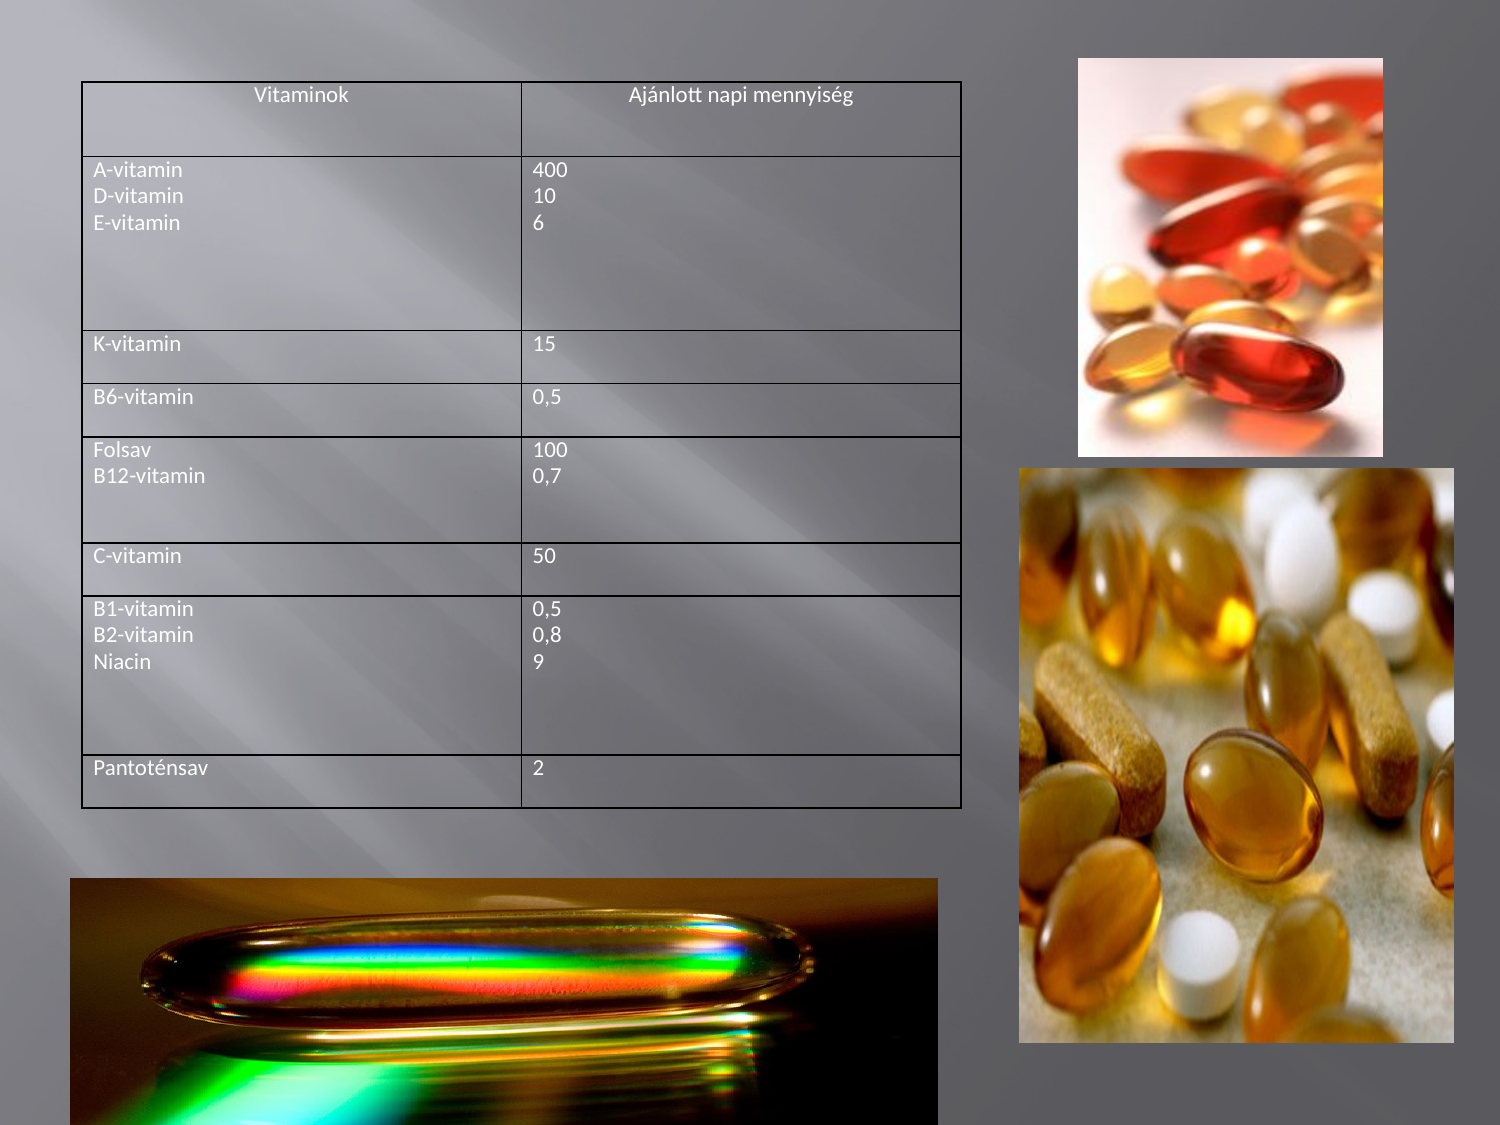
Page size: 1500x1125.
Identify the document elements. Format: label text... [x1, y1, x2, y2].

picture [1019, 468, 1454, 1044]
table_cell Folsav B12-vitamin [83, 438, 521, 542]
table_cell 0,5 0,8 9 [522, 597, 960, 754]
picture [1077, 58, 1383, 458]
table_cell 50 [522, 544, 960, 595]
table_cell 0,5 [522, 384, 960, 436]
table_cell Pantoténsav [83, 756, 521, 807]
table_cell B1-vitamin B2-vitamin Niacin [83, 597, 521, 754]
table_header Ajánlott napi mennyiség [522, 83, 960, 156]
table_cell B6-vitamin [83, 384, 521, 436]
table_cell A-vitamin D-vitamin E-vitamin [83, 157, 521, 330]
table_header Vitaminok [83, 83, 521, 156]
table_cell 100 0,7 [522, 438, 960, 542]
table_cell 15 [522, 331, 960, 383]
table_cell C-vitamin [83, 544, 521, 595]
table_cell K-vitamin [83, 331, 521, 383]
picture [70, 878, 938, 1125]
table_cell 400 10 6 [522, 157, 960, 330]
table_cell 2 [522, 756, 960, 807]
